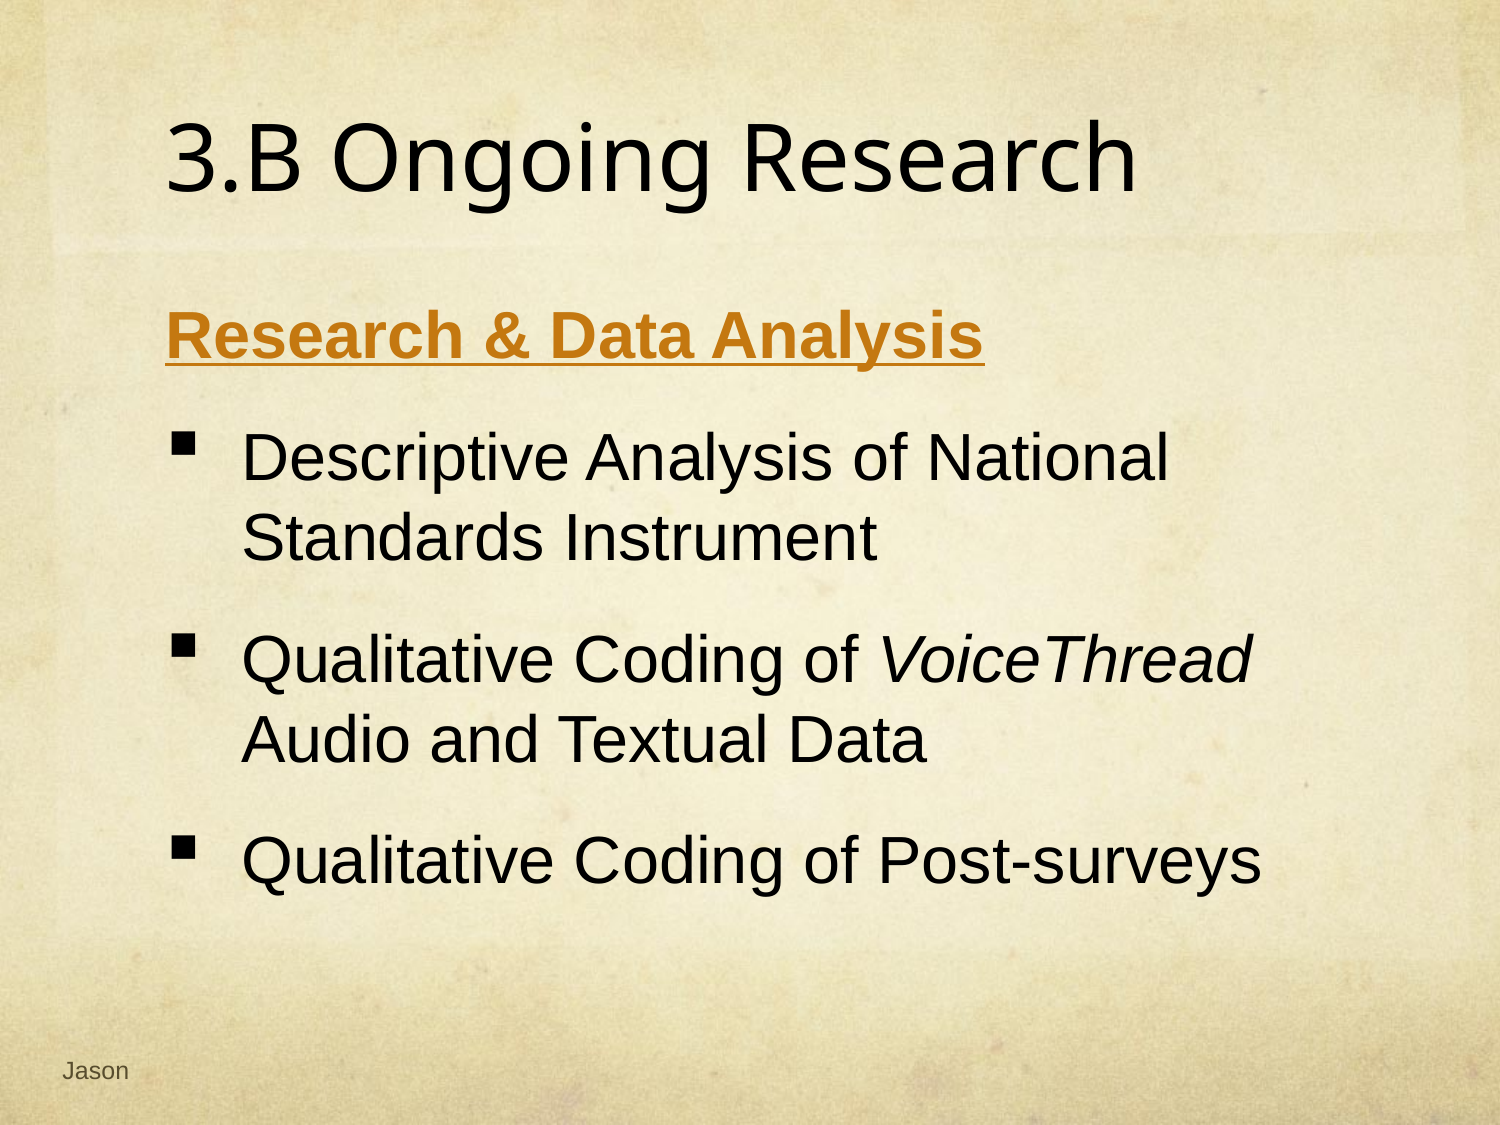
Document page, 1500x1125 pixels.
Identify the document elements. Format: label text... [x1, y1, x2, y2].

title 3.B Ongoing Research [149, 82, 1350, 226]
list Research & Data Analysis Descriptive Analysis of National Standards Instrument Qualitative Coding of VoiceThread Audio and Textual Data Qualitative Coding of Post-surveys [149, 284, 1350, 951]
text_box Jason [47, 1046, 459, 1092]
picture [0, 0, 1500, 1125]
